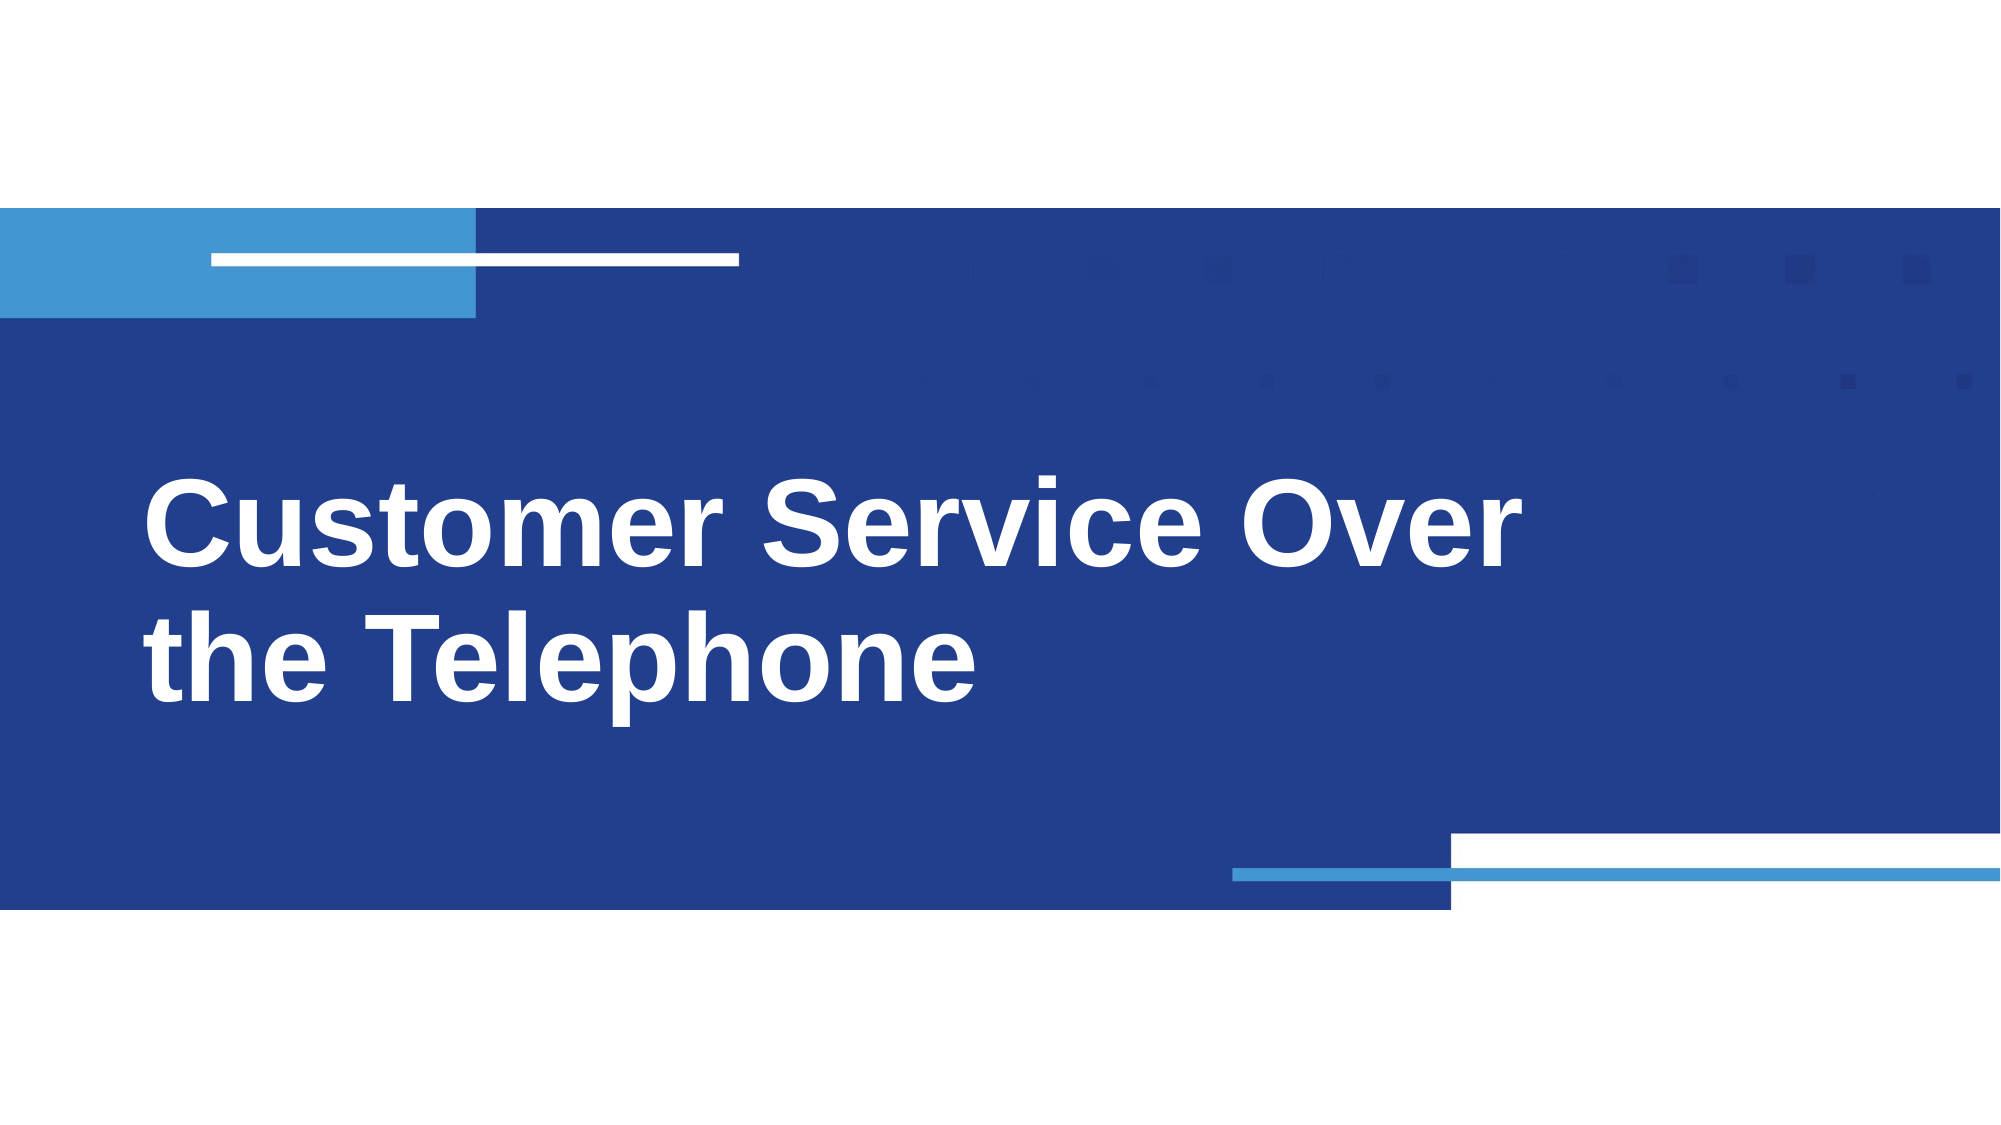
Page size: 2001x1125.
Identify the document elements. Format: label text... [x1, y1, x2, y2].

title Customer Service Over the Telephone [127, 320, 1644, 867]
picture [0, 208, 2001, 910]
